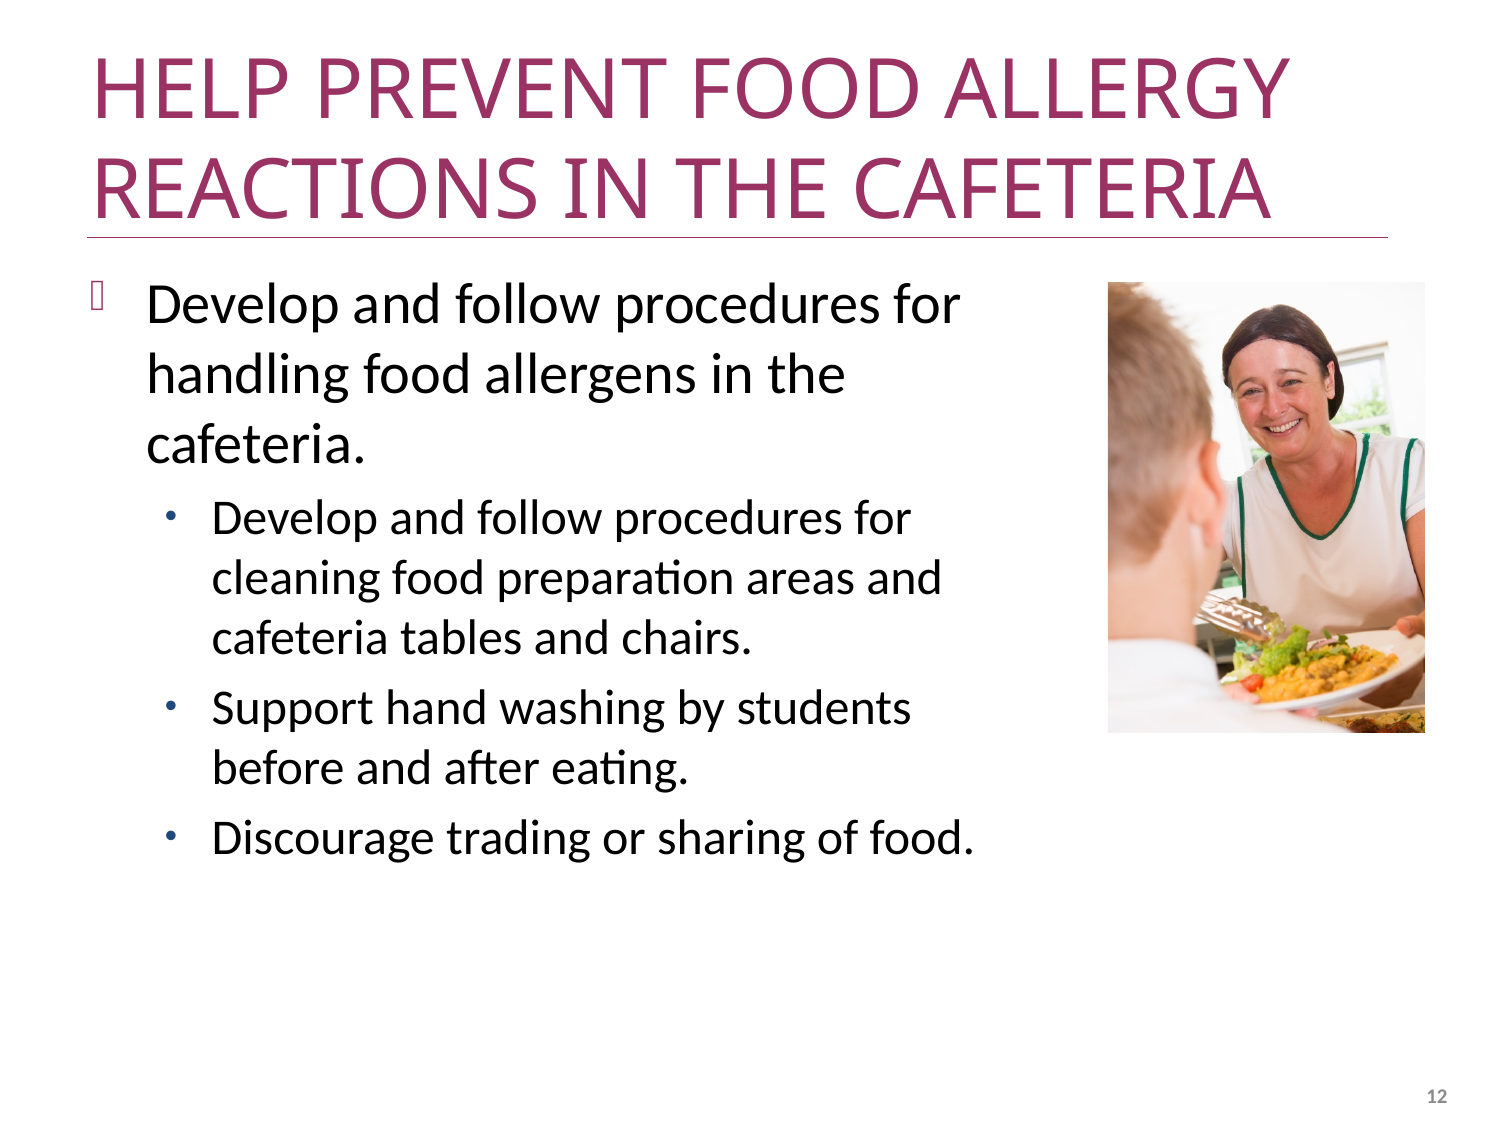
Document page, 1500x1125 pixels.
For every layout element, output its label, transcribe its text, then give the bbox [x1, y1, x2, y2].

list Develop and follow procedures for handling food allergens in the cafeteria. Develop and follow procedures for cleaning food preparation areas and cafeteria tables and chairs. Support hand washing by students before and after eating. Discourage trading or sharing of food. [75, 257, 1038, 1000]
slide_number 12 [1112, 1077, 1463, 1113]
title Help prevent food allergy reactions in the cafeteria [75, 50, 1425, 221]
picture [1107, 282, 1426, 733]
